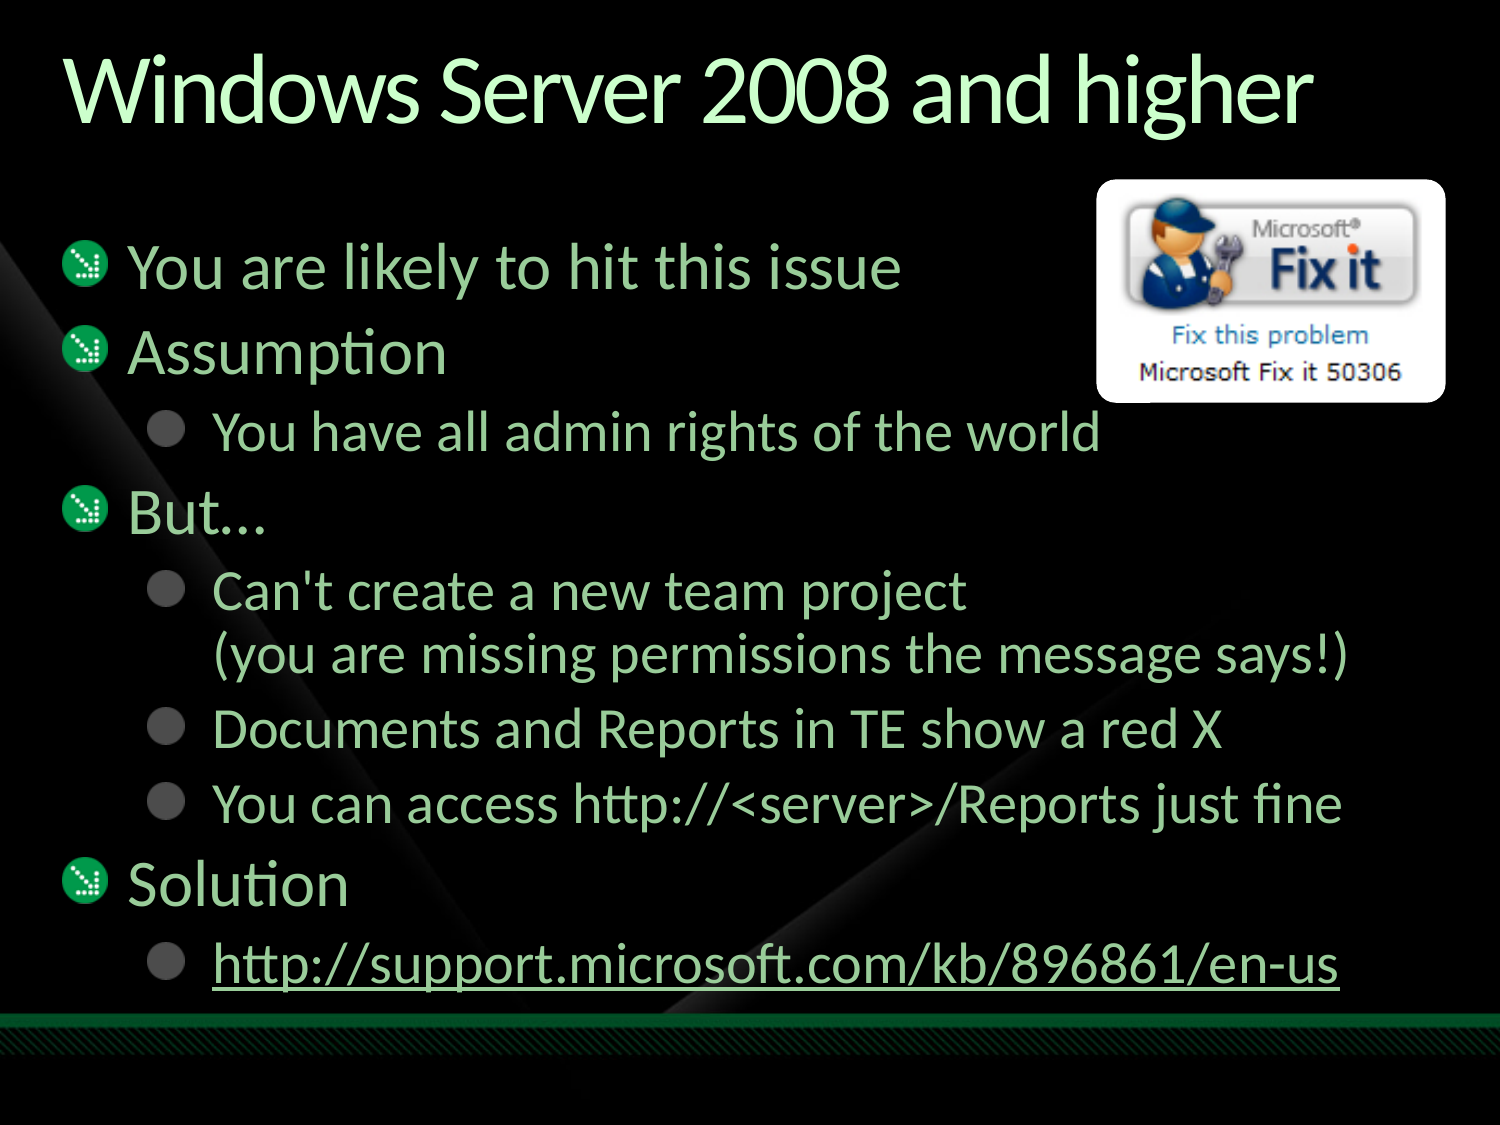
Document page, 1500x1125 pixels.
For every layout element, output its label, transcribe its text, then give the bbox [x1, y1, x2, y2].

list You are likely to hit this issue Assumption You have all admin rights of the world But… Can't create a new team project (you are missing permissions the message says!) Documents and Reports in TE show a red X You can access http://<server>/Reports just fine Solution http://support.microsoft.com/kb/896861/en-us [62, 231, 1438, 980]
picture [0, 0, 1500, 1125]
title Windows Server 2008 and higher [62, 37, 1438, 147]
